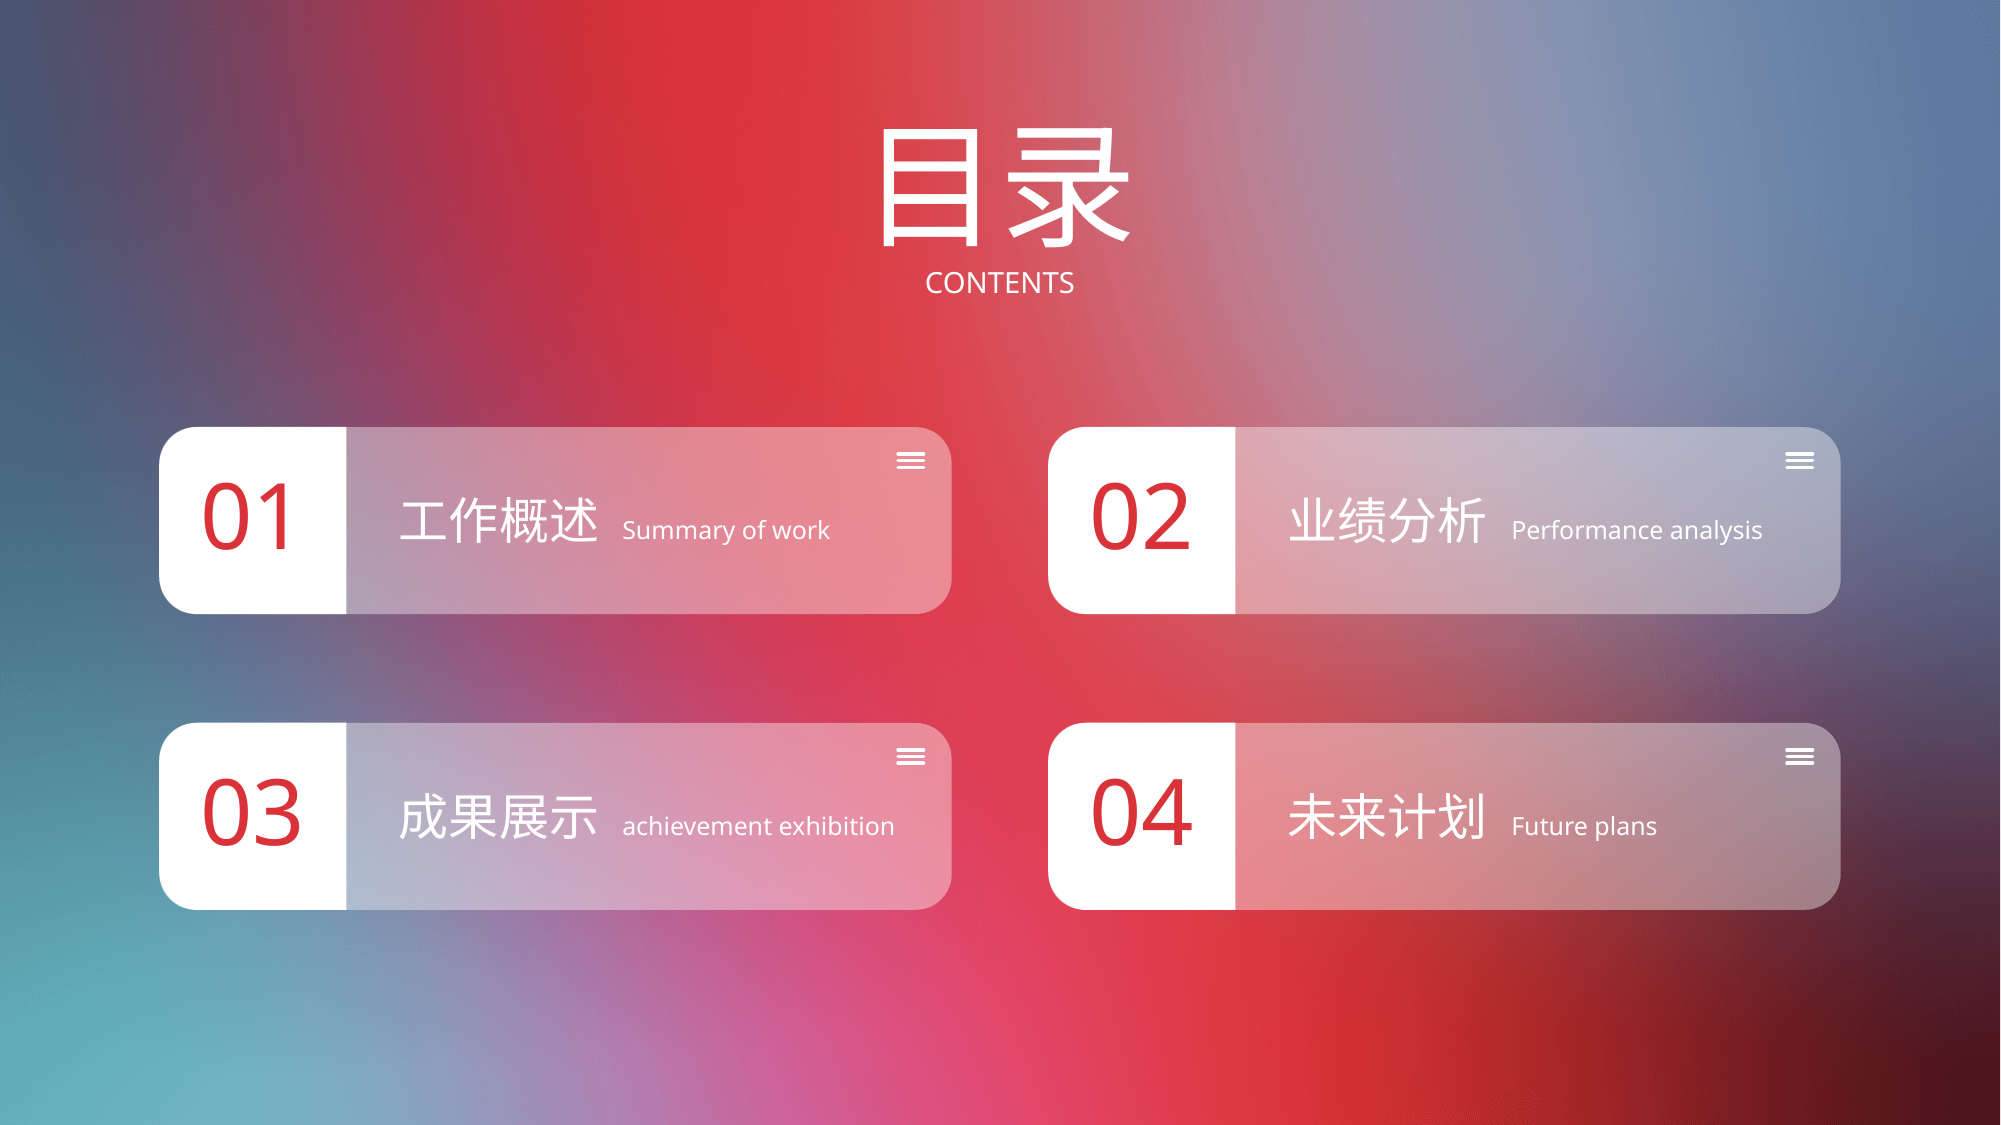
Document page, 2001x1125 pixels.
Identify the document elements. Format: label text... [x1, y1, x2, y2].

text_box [159, 722, 952, 910]
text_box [1048, 722, 1841, 910]
text_box 目录 CONTENTS [781, 91, 1218, 307]
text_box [1048, 426, 1841, 615]
picture [0, 0, 2001, 1125]
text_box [159, 426, 952, 615]
